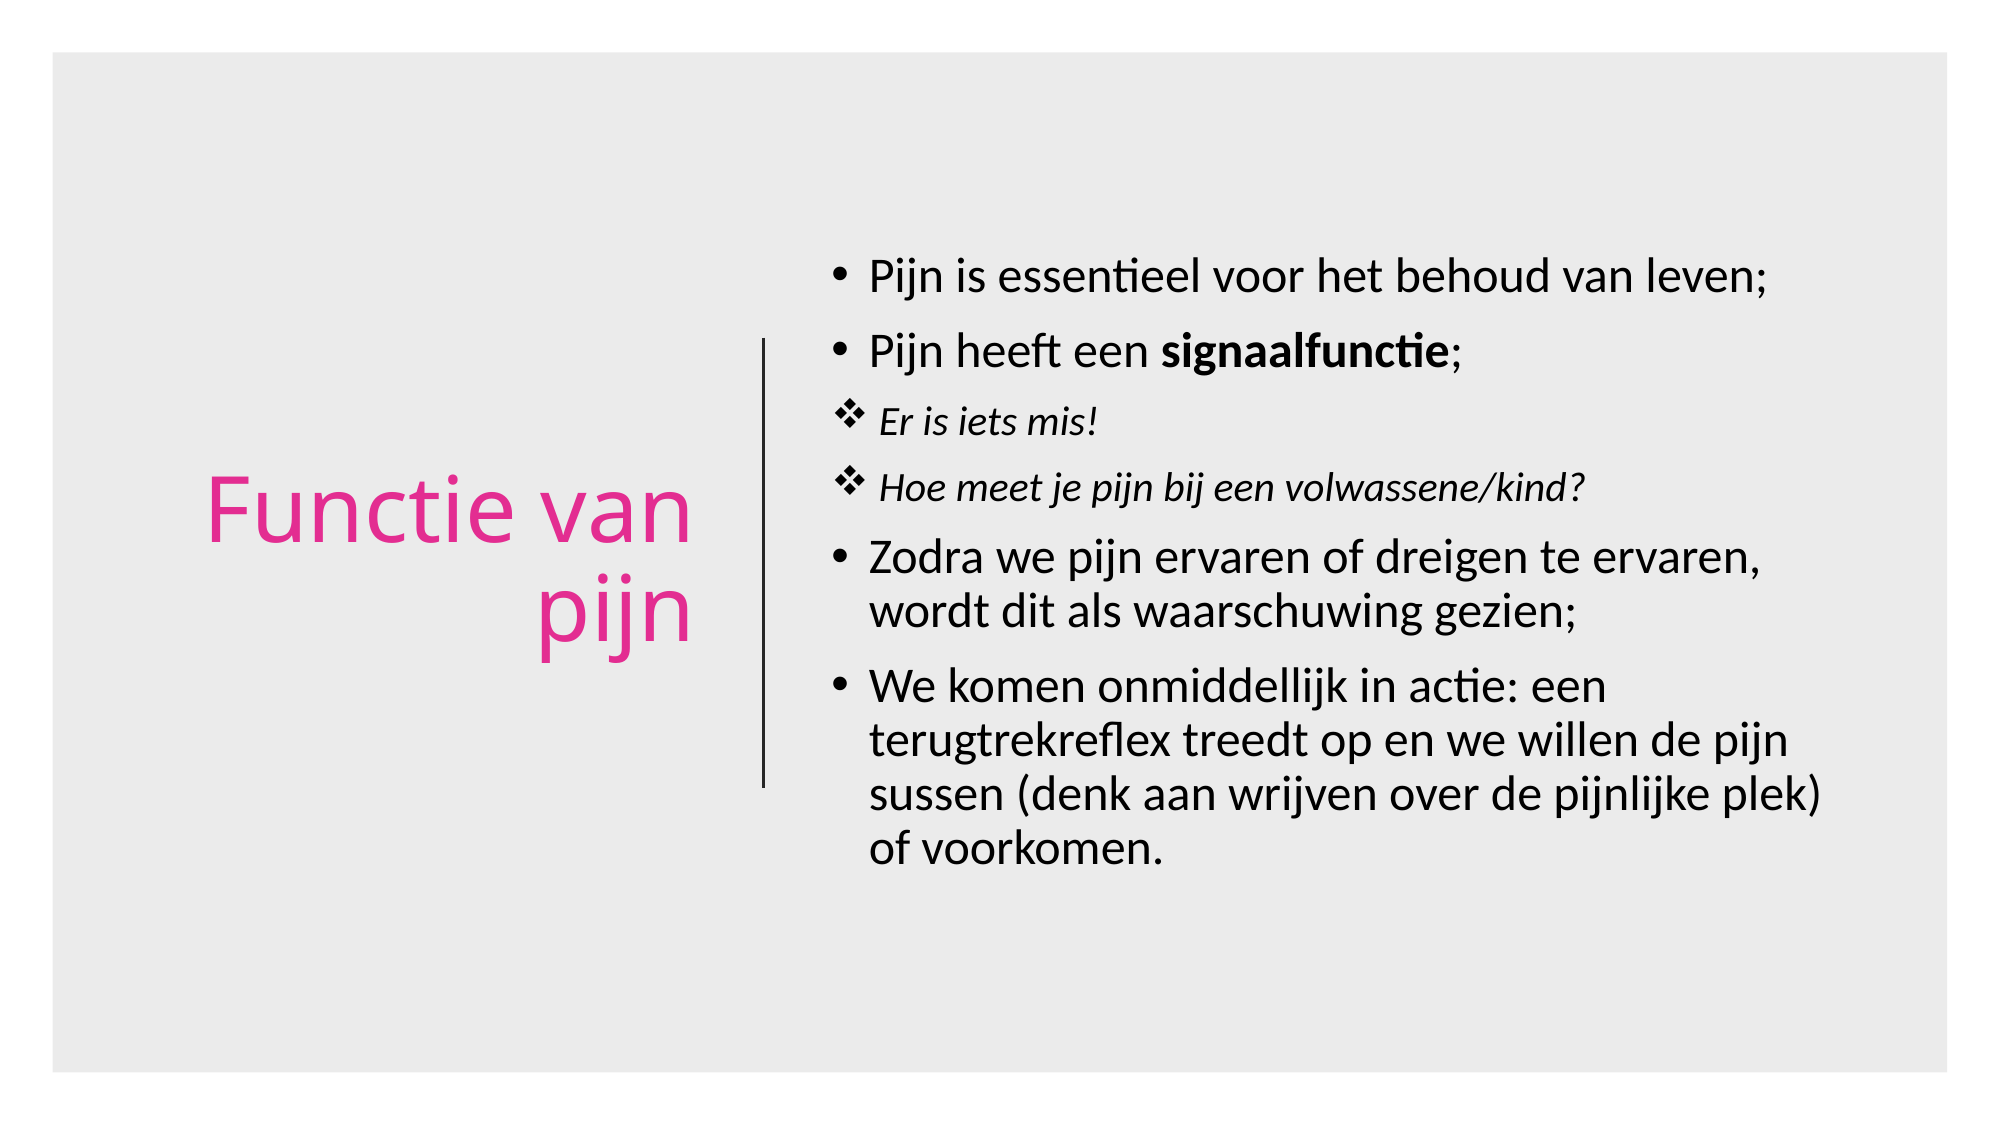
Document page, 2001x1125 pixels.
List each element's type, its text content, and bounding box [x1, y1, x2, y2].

title Functie van pijn [137, 158, 711, 967]
text_box [52, 51, 1948, 1073]
list Pijn is essentieel voor het behoud van leven; Pijn heeft een signaalfunctie; Er is iets mis! Hoe meet je pijn bij een volwassene/kind? Zodra we pijn ervaren of dreigen te ervaren, wordt dit als waarschuwing gezien; We komen onmiddellijk in actie: een terugtrekreflex treedt op en we willen de pijn sussen (denk aan wrijven over de pijnlijke plek) of voorkomen. [816, 158, 1863, 967]
